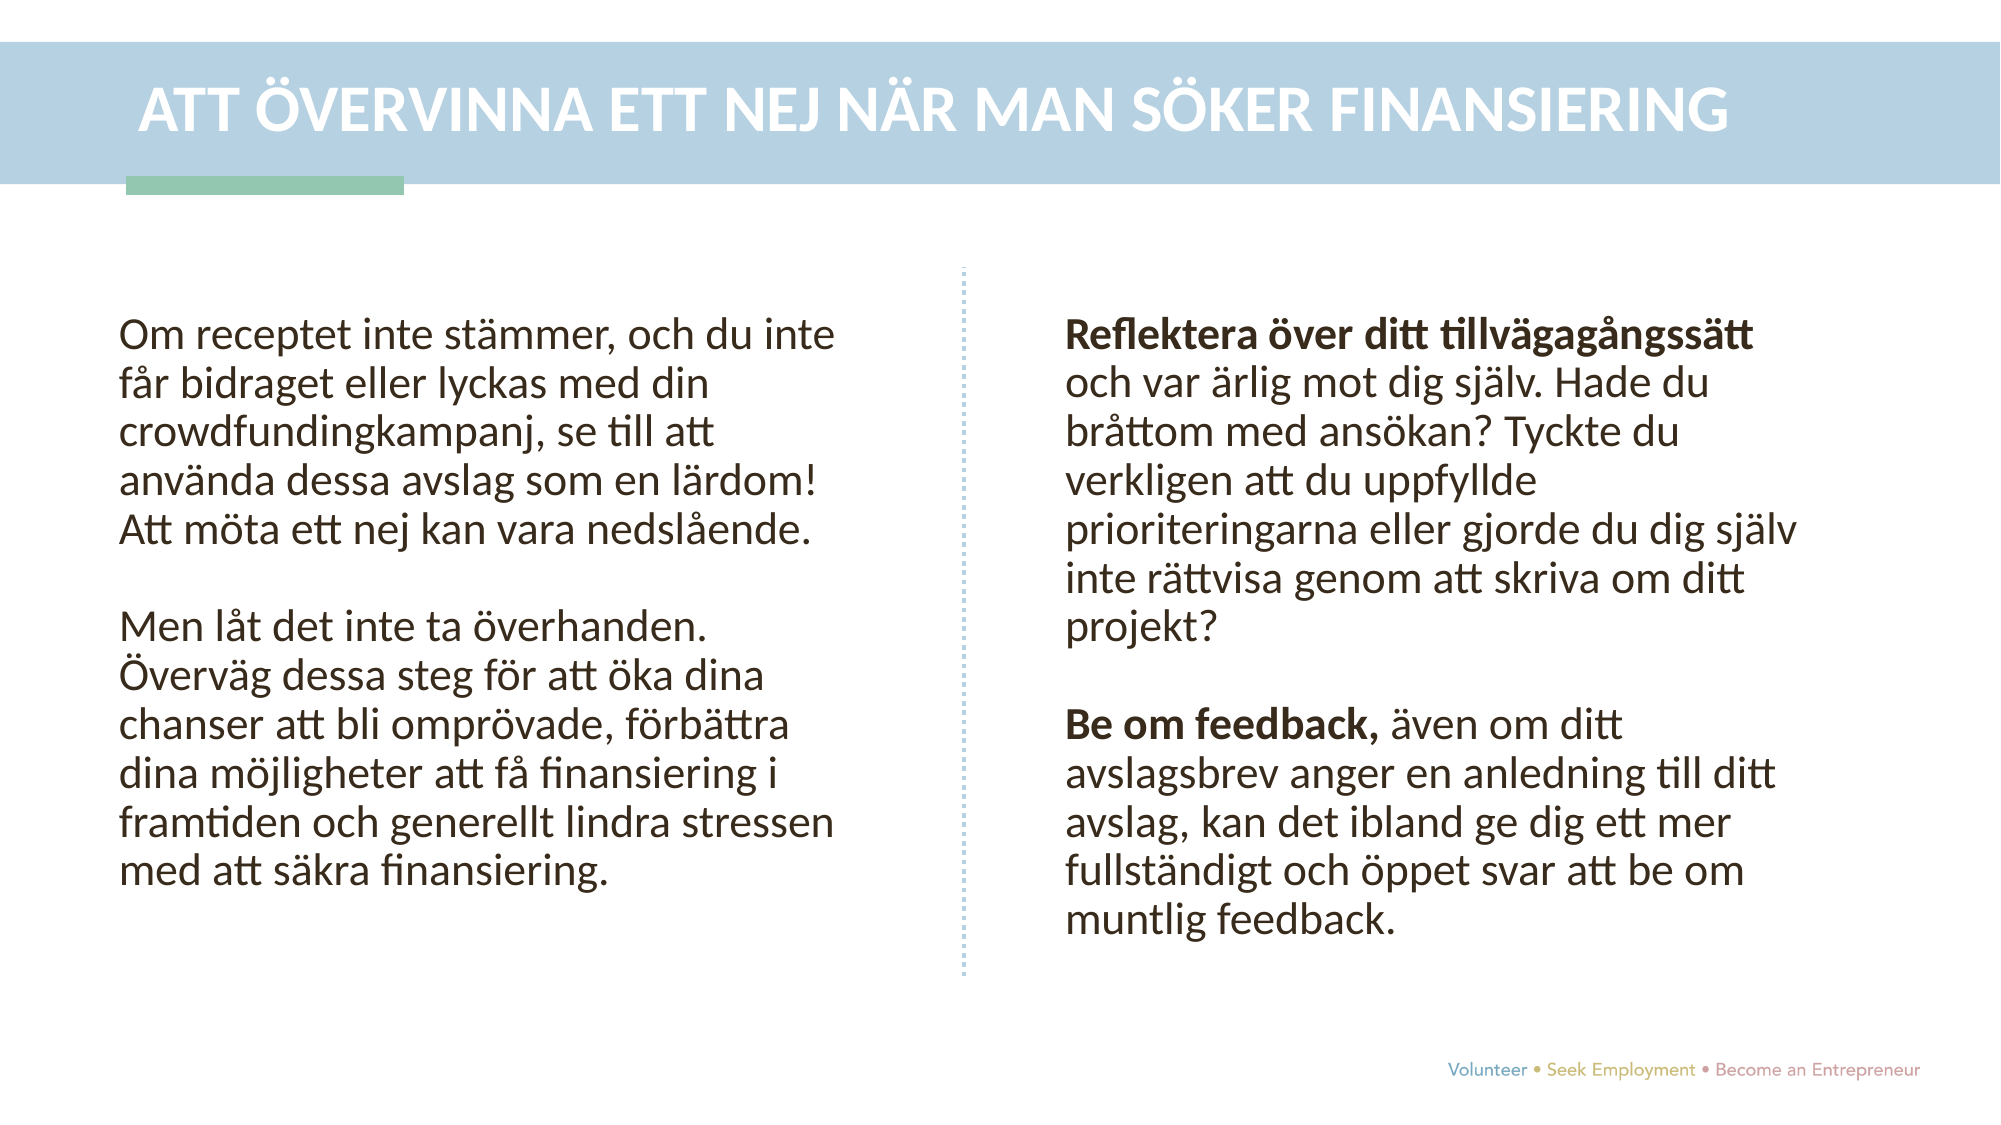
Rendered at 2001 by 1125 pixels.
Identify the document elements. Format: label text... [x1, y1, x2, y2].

list ATT ÖVERVINNA ETT NEJ NÄR MAN SÖKER FINANSIERING [123, 51, 1913, 170]
text_box Reflektera över ditt tillvägagångssätt och var ärlig mot dig själv. Hade du bråttom med ansökan? Tyckte du verkligen att du uppfyllde prioriteringarna eller gjorde du dig själv inte rättvisa genom att skriva om ditt projekt? Be om feedback, även om ditt avslagsbrev anger en anledning till ditt avslag, kan det ibland ge dig ett mer fullständigt och öppet svar att be om muntlig feedback. [1050, 302, 1846, 931]
text_box Om receptet inte stämmer, och du inte får bidraget eller lyckas med din crowdfundingkampanj, se till att använda dessa avslag som en lärdom! Att möta ett nej kan vara nedslående. Men låt det inte ta överhanden. Överväg dessa steg för att öka dina chanser att bli omprövade, förbättra dina möjligheter att få finansiering i framtiden och generellt lindra stressen med att säkra finansiering. [103, 302, 883, 847]
picture [1418, 1046, 1971, 1103]
